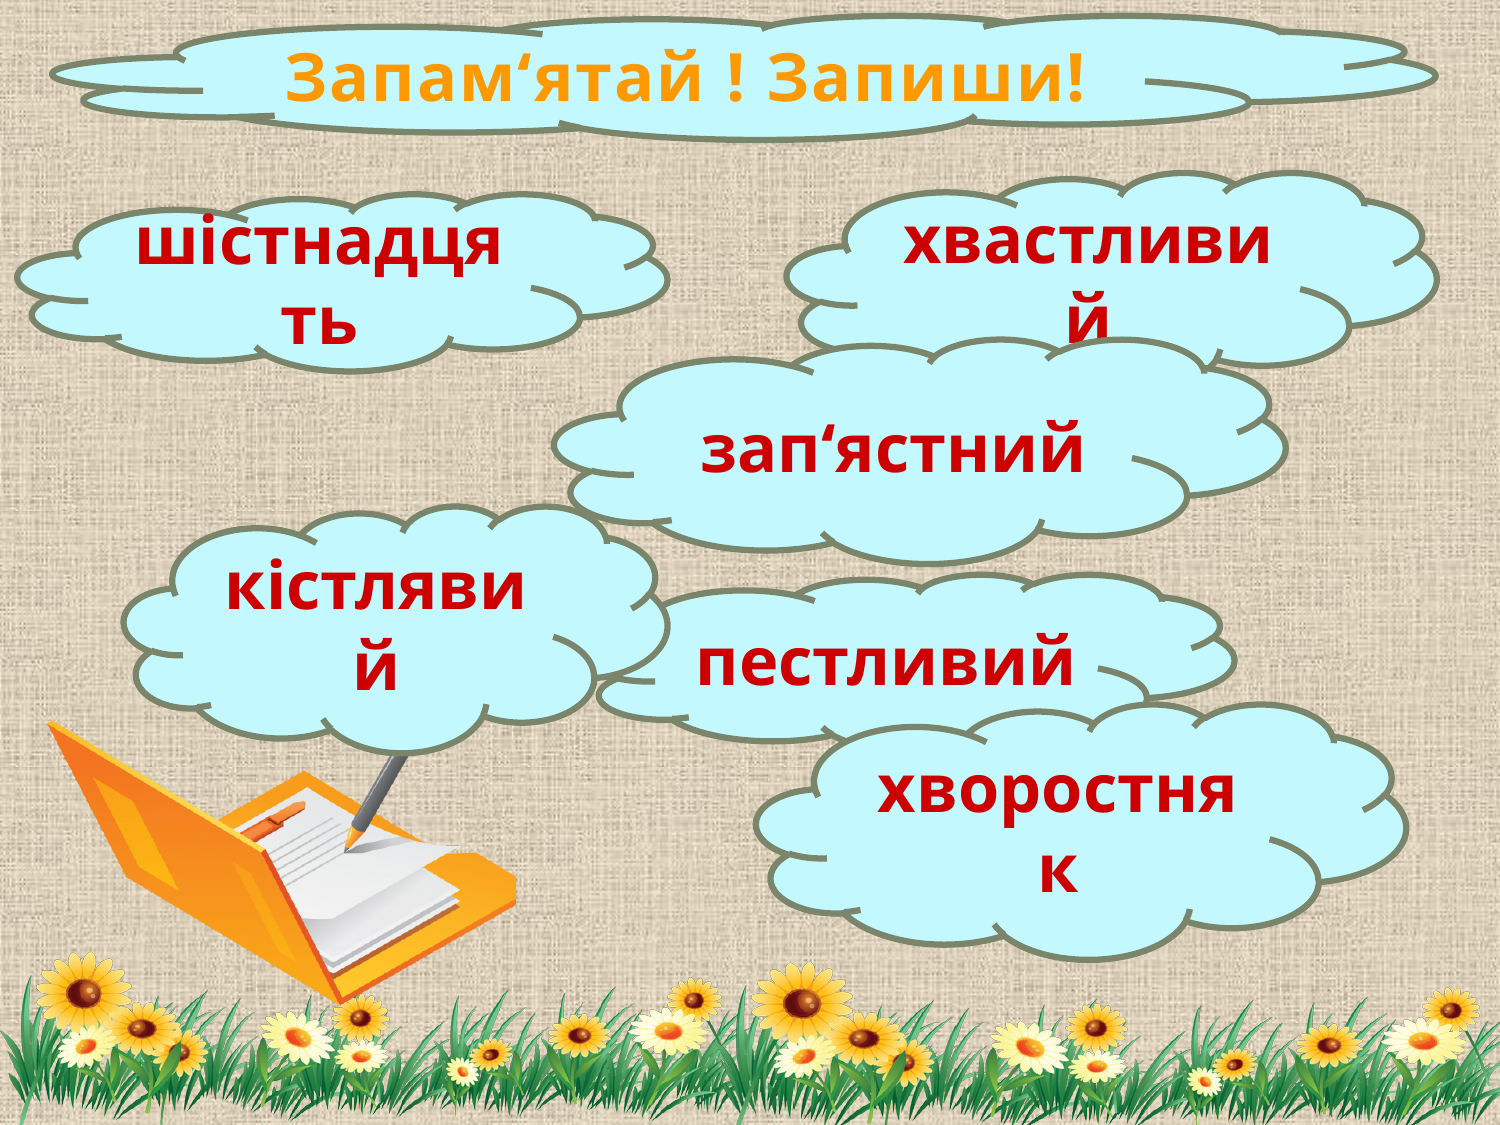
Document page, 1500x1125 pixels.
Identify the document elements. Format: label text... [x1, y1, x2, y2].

text_box зап‘ястний [550, 336, 1289, 568]
text_box шістнадцять [14, 191, 671, 375]
text_box хворостняк [752, 701, 1410, 951]
picture [0, 0, 1500, 1125]
text_box Запам‘ятай ! Запиши! [49, 12, 1439, 144]
text_box хвастливий [783, 169, 1440, 369]
text_box кістлявий [120, 503, 671, 726]
picture [596, 681, 604, 689]
text_box пестливий [595, 571, 1238, 745]
